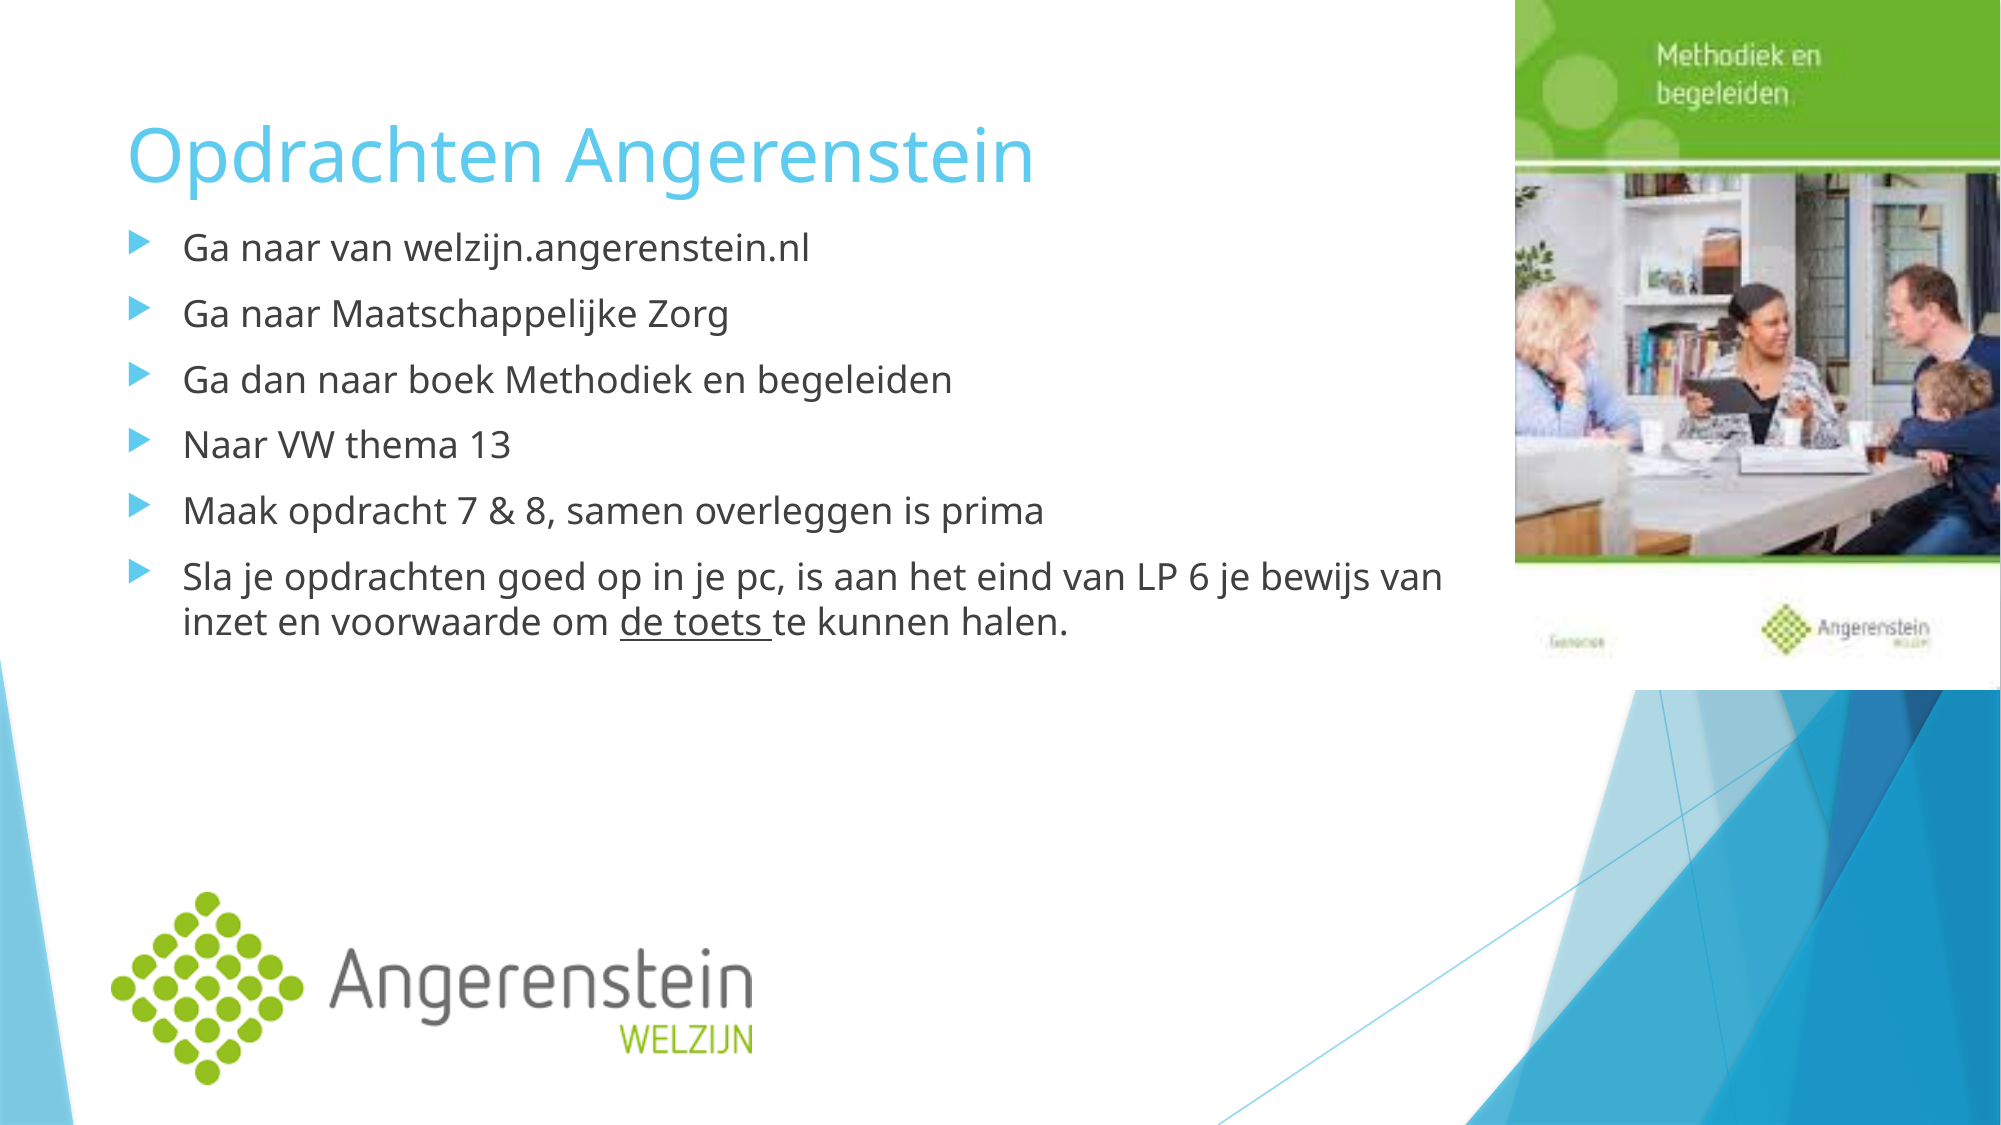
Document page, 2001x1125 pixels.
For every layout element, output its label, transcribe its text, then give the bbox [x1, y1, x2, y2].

picture [1515, 0, 2000, 691]
title Opdrachten Angerenstein [111, 99, 1510, 216]
list Ga naar van welzijn.angerenstein.nl Ga naar Maatschappelijke Zorg Ga dan naar boek Methodiek en begeleiden Naar VW thema 13 Maak opdracht 7 & 8, samen overleggen is prima Sla je opdrachten goed op in je pc, is aan het eind van LP 6 je bewijs van inzet en voorwaarde om de toets te kunnen halen. [111, 216, 1522, 853]
picture [110, 892, 753, 1086]
